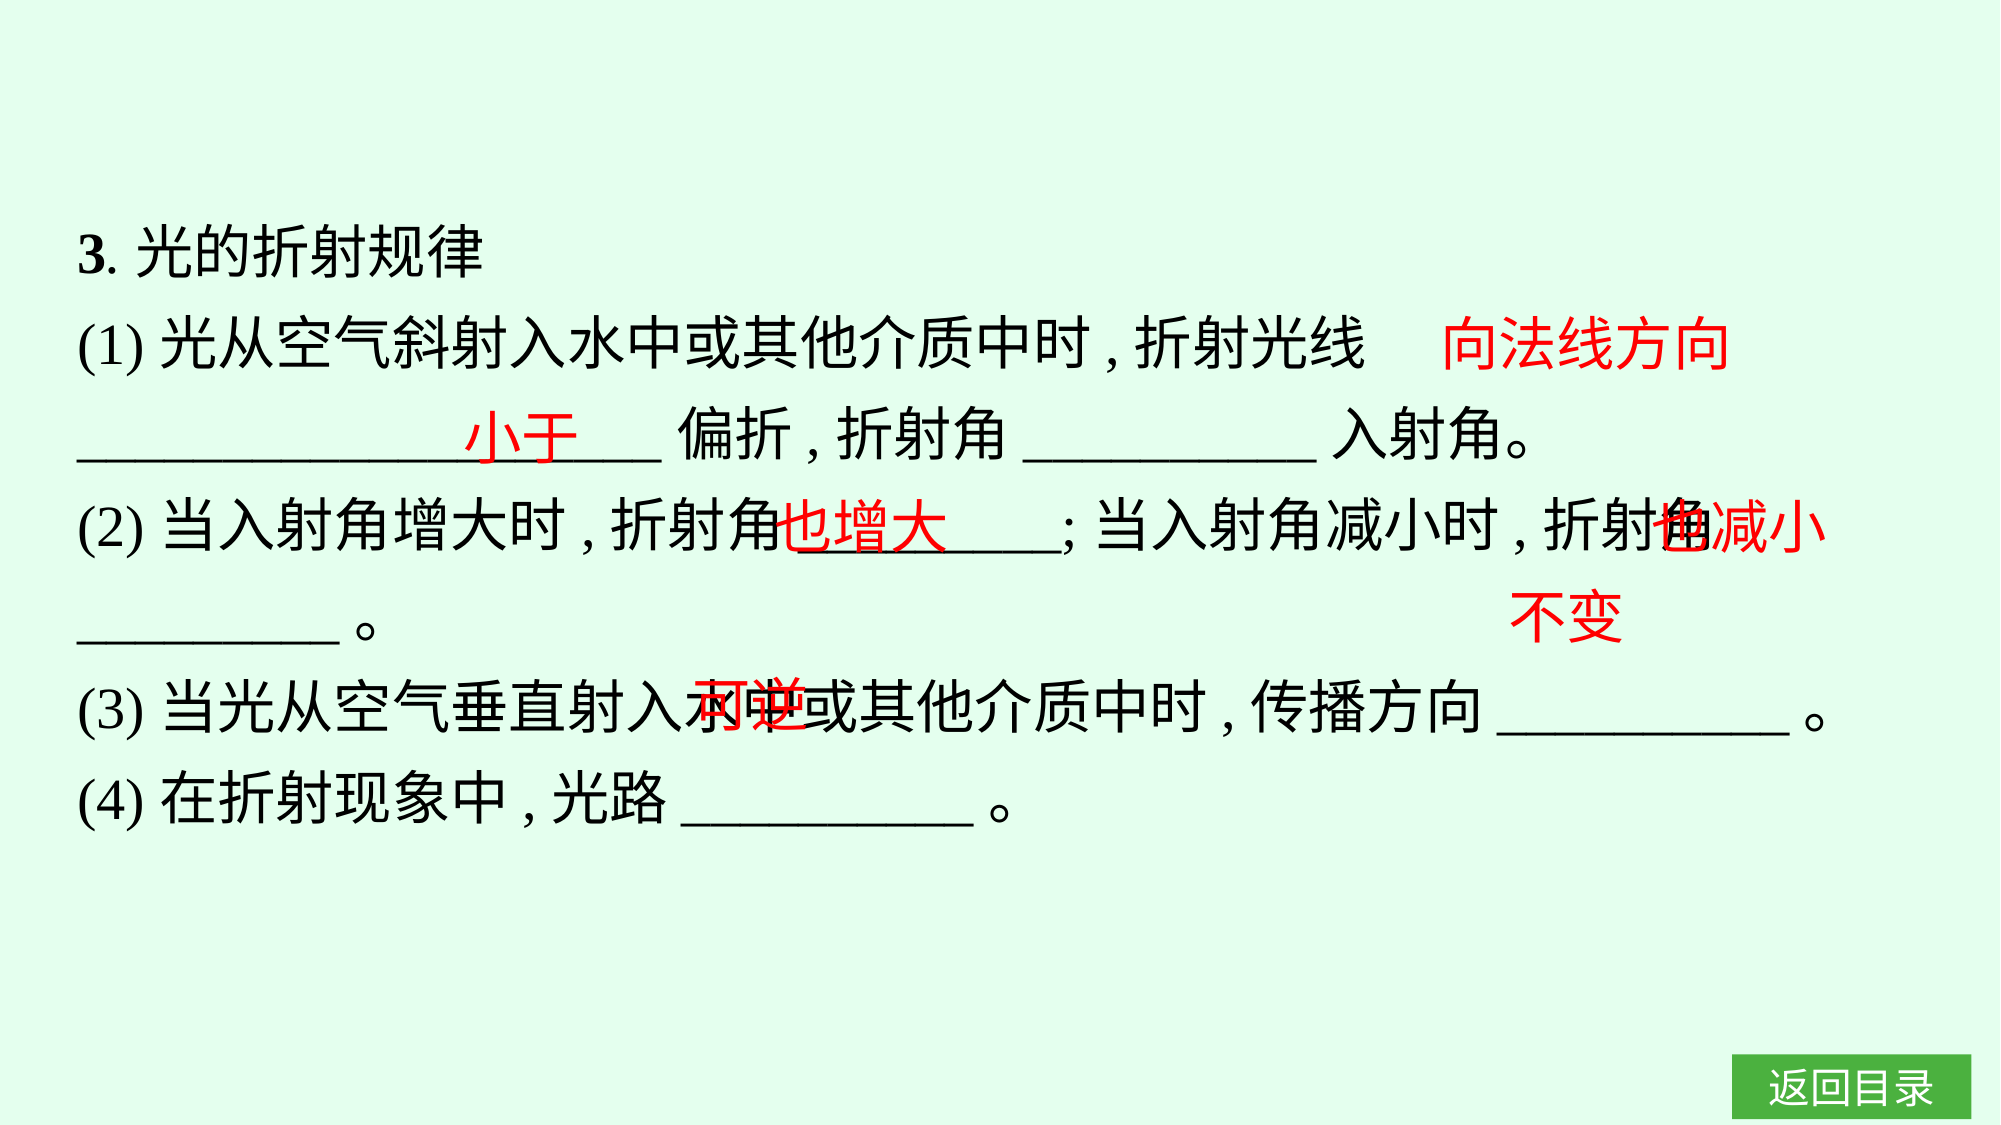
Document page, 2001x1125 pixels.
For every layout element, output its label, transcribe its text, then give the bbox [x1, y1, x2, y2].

text_box 可逆 [677, 639, 837, 746]
text_box 3.光的折射规律 (1)光从空气斜射入水中或其他介质中时,折射光线____________________偏折,折射角__________入射角。 (2)当入射角增大时,折射角_________;当入射角减小时,折射角_________。 (3)当光从空气垂直射入水中或其他介质中时,传播方向__________。 (4)在折射现象中,光路__________。 [62, 186, 1938, 839]
text_box 不变 [1493, 551, 1653, 658]
text_box 小于 [448, 372, 608, 479]
text_box 也增大 [759, 461, 977, 568]
text_box 也减小 [1637, 461, 1855, 568]
text_box 向法线方向 [1425, 278, 1760, 385]
